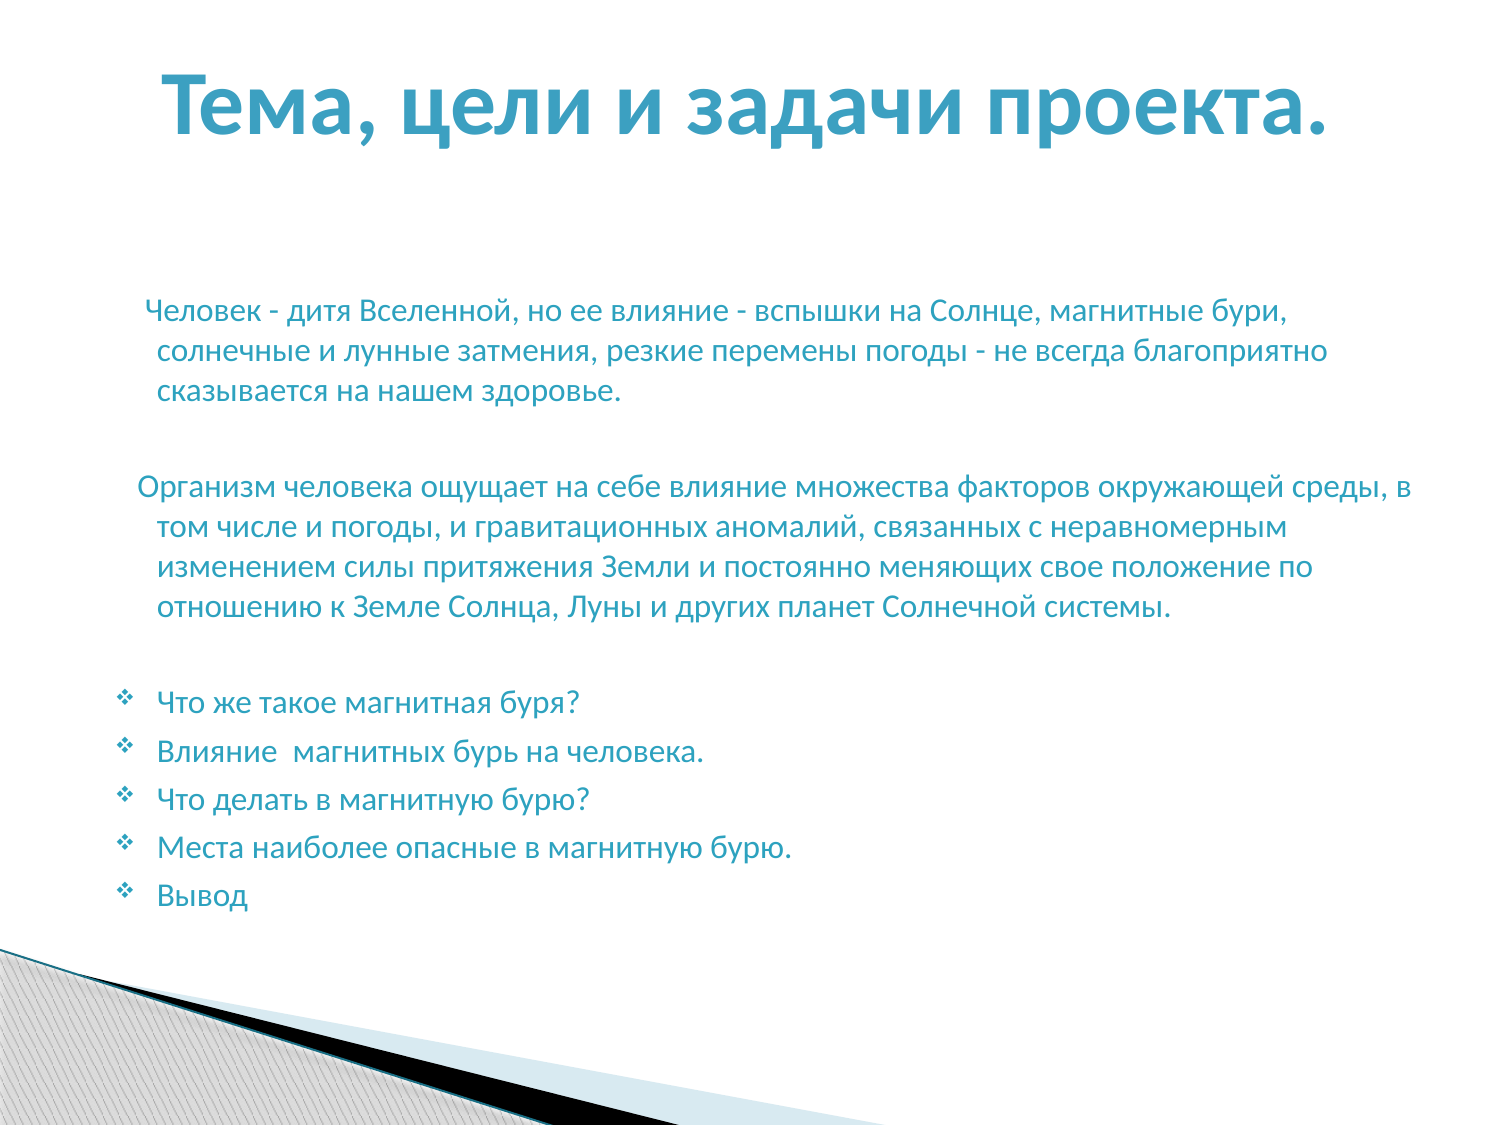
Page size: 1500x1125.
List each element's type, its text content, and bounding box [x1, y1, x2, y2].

text_box Тема, цели и задачи проекта. [145, 35, 1347, 160]
list Человек - дитя Вселенной, но ее влияние - вспышки на Солнце, магнитные бури, солнечные и лунные затмения, резкие перемены погоды - не всегда благоприятно сказывается на нашем здоровье. Организм человека ощущает на себе влияние множества факторов окружающей среды, в том числе и погоды, и гравитационных аномалий, связанных с неравномерным изменением силы притяжения Земли и постоянно меняющих свое положение по отношению к Земле Солнца, Луны и других планет Солнечной системы. Что же такое магнитная буря? Влияние магнитных бурь на человека. Что делать в магнитную бурю? Места наиболее опасные в магнитную бурю. Вывод [82, 281, 1432, 1024]
